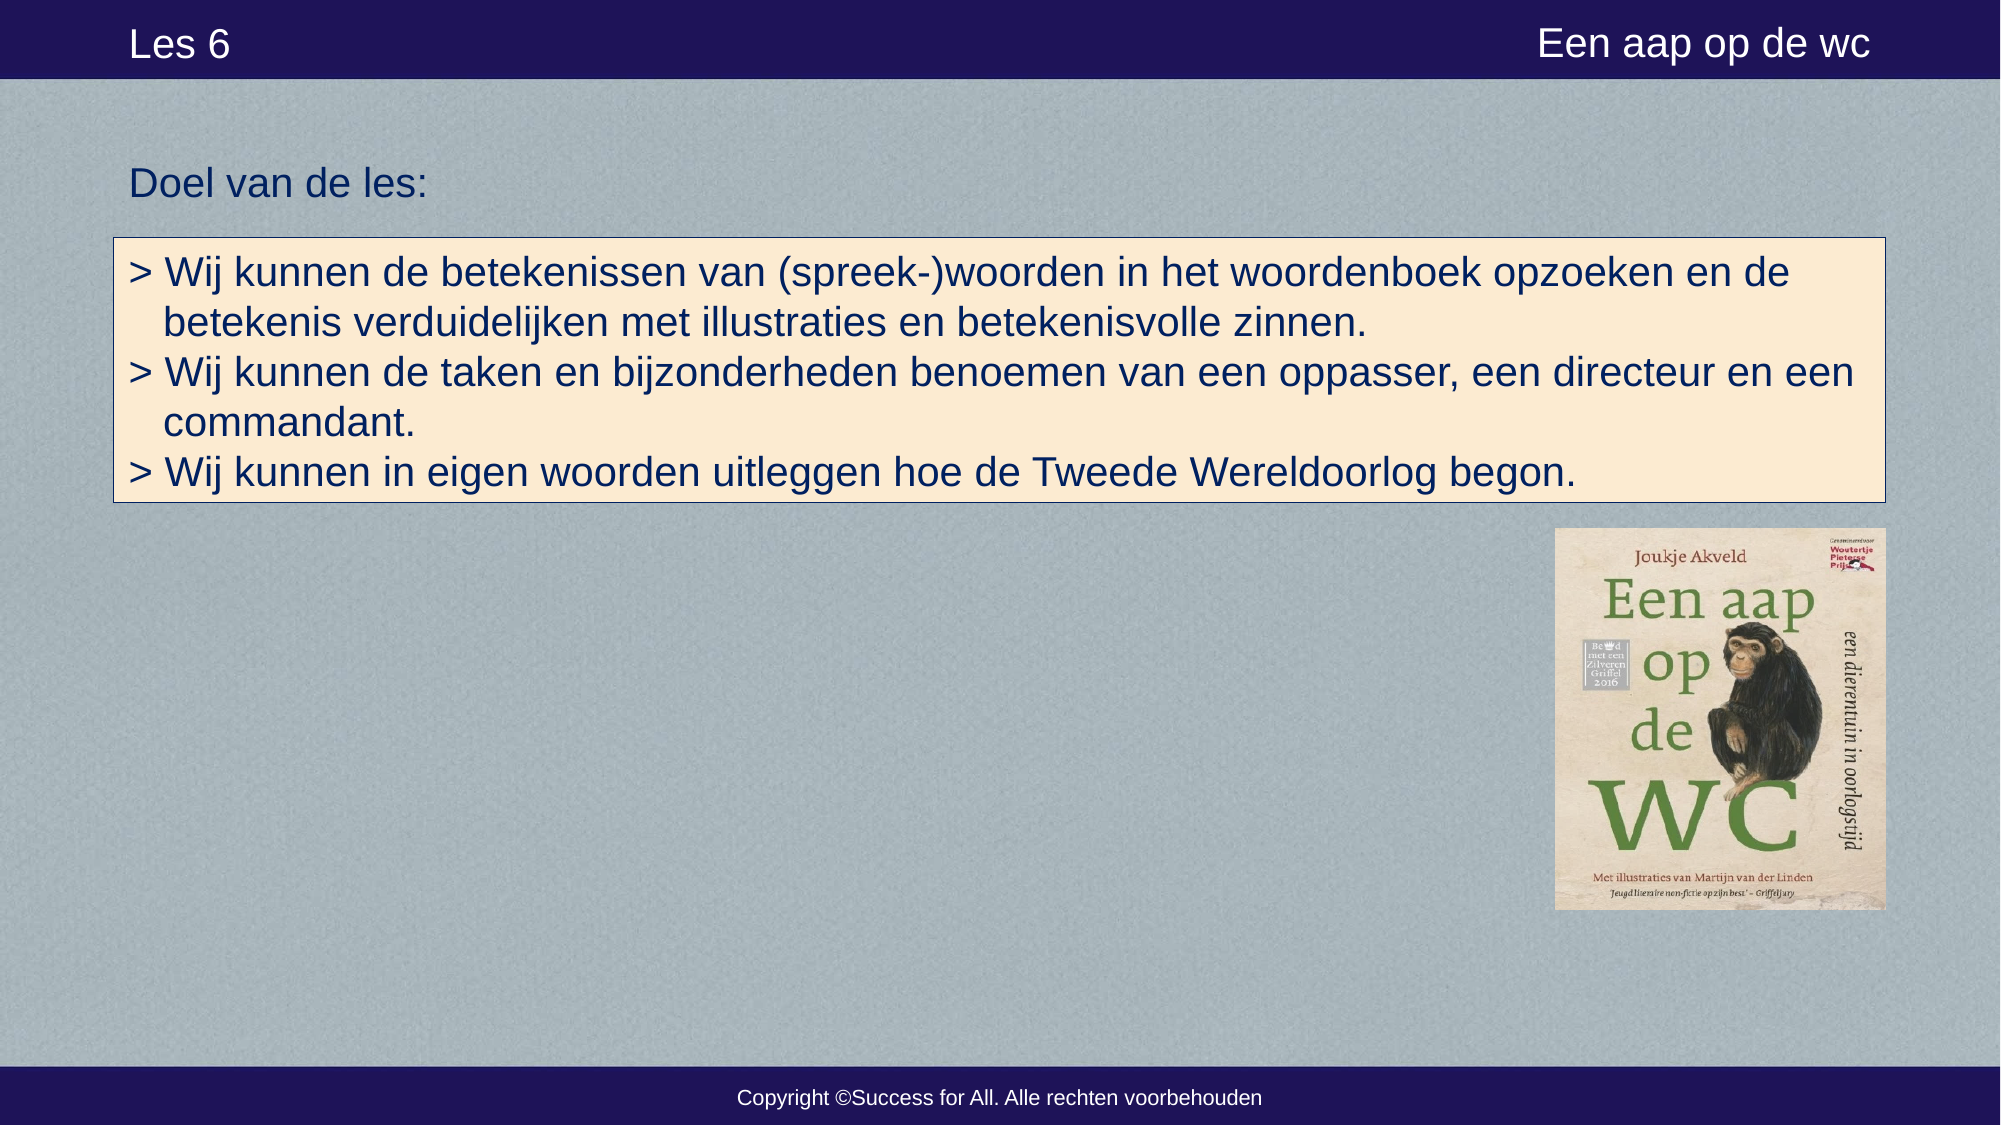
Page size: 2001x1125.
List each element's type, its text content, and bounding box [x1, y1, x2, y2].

text_box > Wij kunnen de betekenissen van (spreek-)woorden in het woordenboek opzoeken en de betekenis verduidelijken met illustraties en betekenisvolle zinnen. > Wij kunnen de taken en bijzonderheden benoemen van een oppasser, een directeur en een commandant. > Wij kunnen in eigen woorden uitleggen hoe de Tweede Wereldoorlog begon. [113, 237, 1886, 503]
picture [0, 0, 2001, 1125]
text_box Les 6 [114, 9, 354, 75]
text_box Copyright ©Success for All. Alle rechten voorbehouden [0, 1076, 2000, 1125]
text_box Een aap op de wc [999, 8, 1886, 73]
text_box Doel van de les: [113, 148, 1635, 214]
